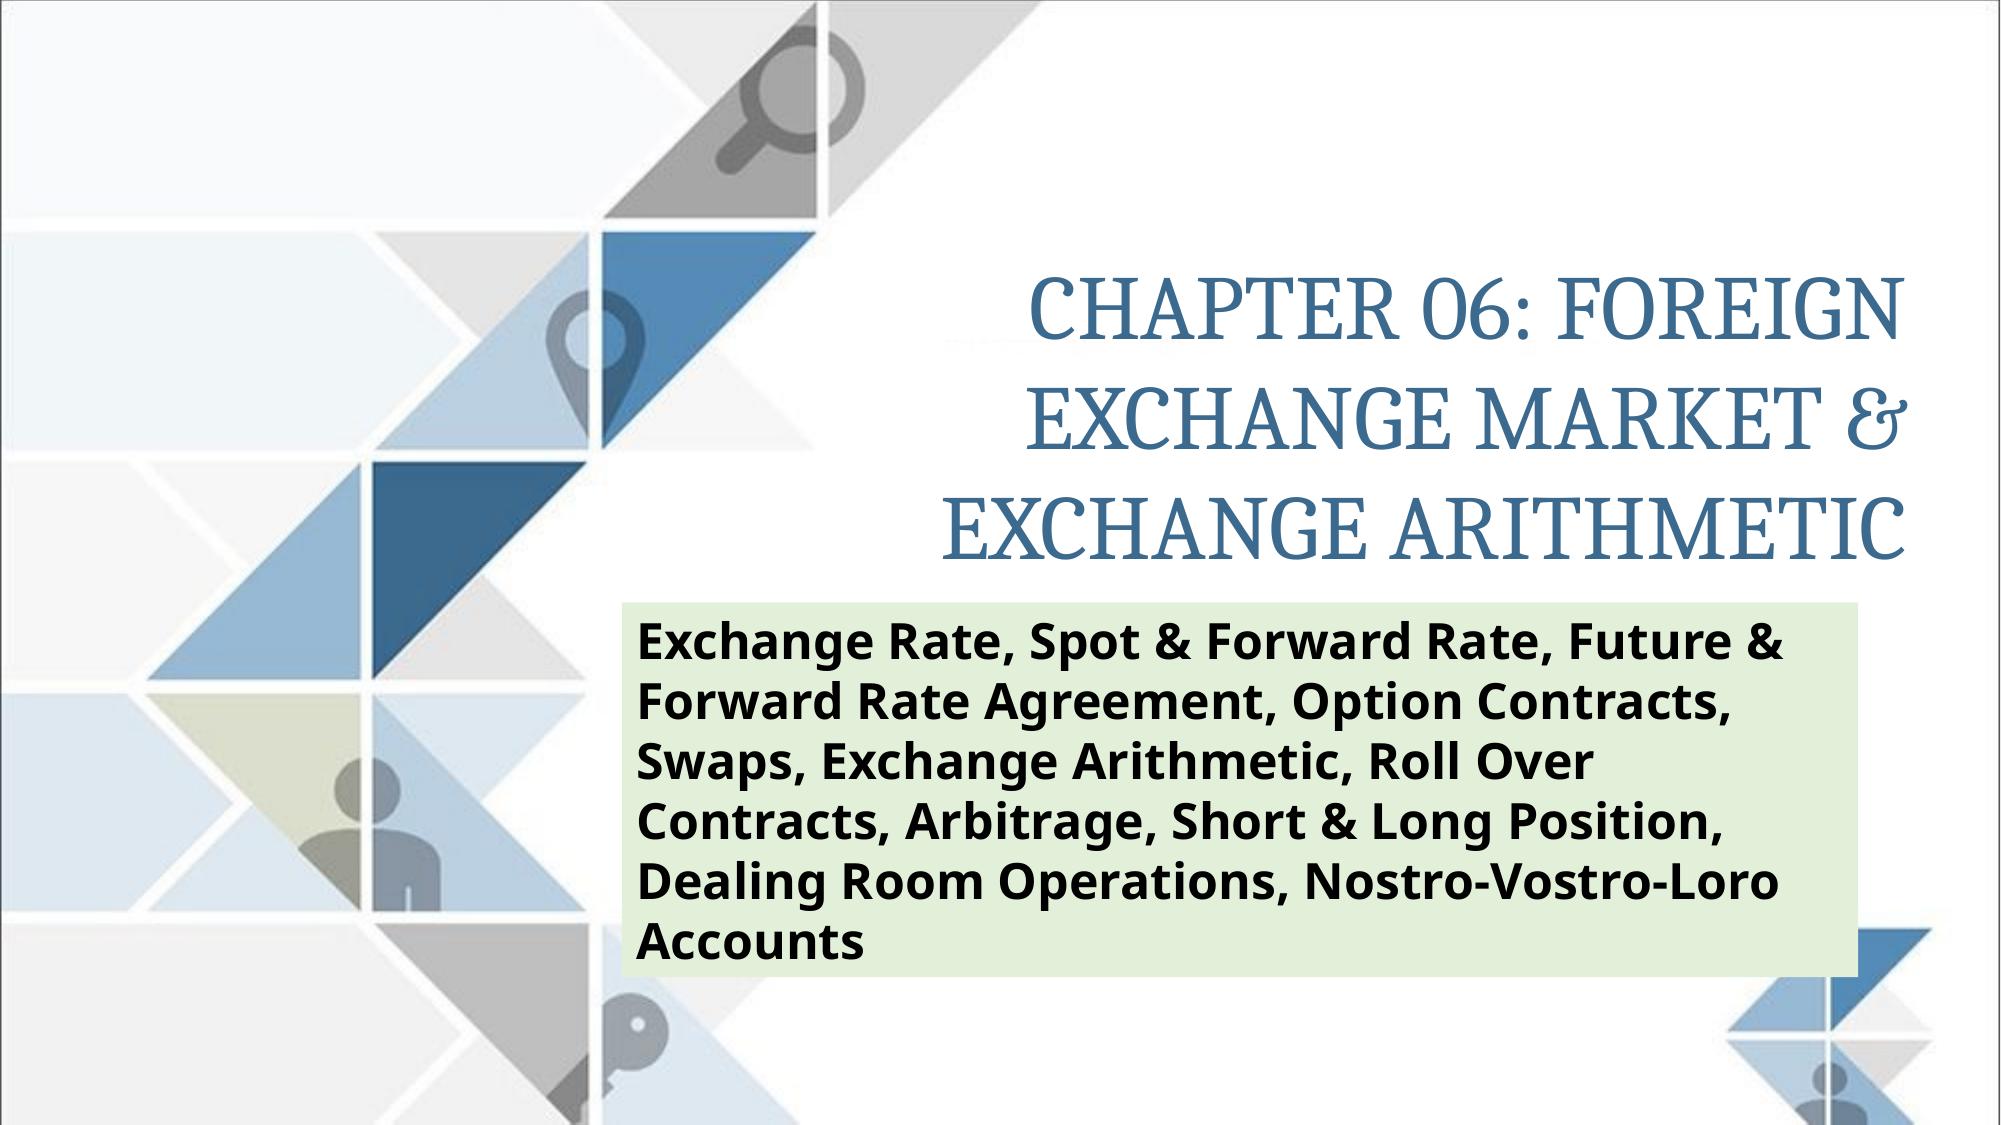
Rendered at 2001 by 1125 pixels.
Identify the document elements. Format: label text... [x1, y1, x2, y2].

picture [0, 0, 2001, 1125]
text_box Chapter 06: Foreign Exchange Market & Exchange Arithmetic [570, 240, 1923, 586]
text_box Exchange Rate, Spot & Forward Rate, Future & Forward Rate Agreement, Option Contracts, Swaps, Exchange Arithmetic, Roll Over Contracts, Arbitrage, Short & Long Position, Dealing Room Operations, Nostro-Vostro-Loro Accounts [621, 602, 1859, 978]
